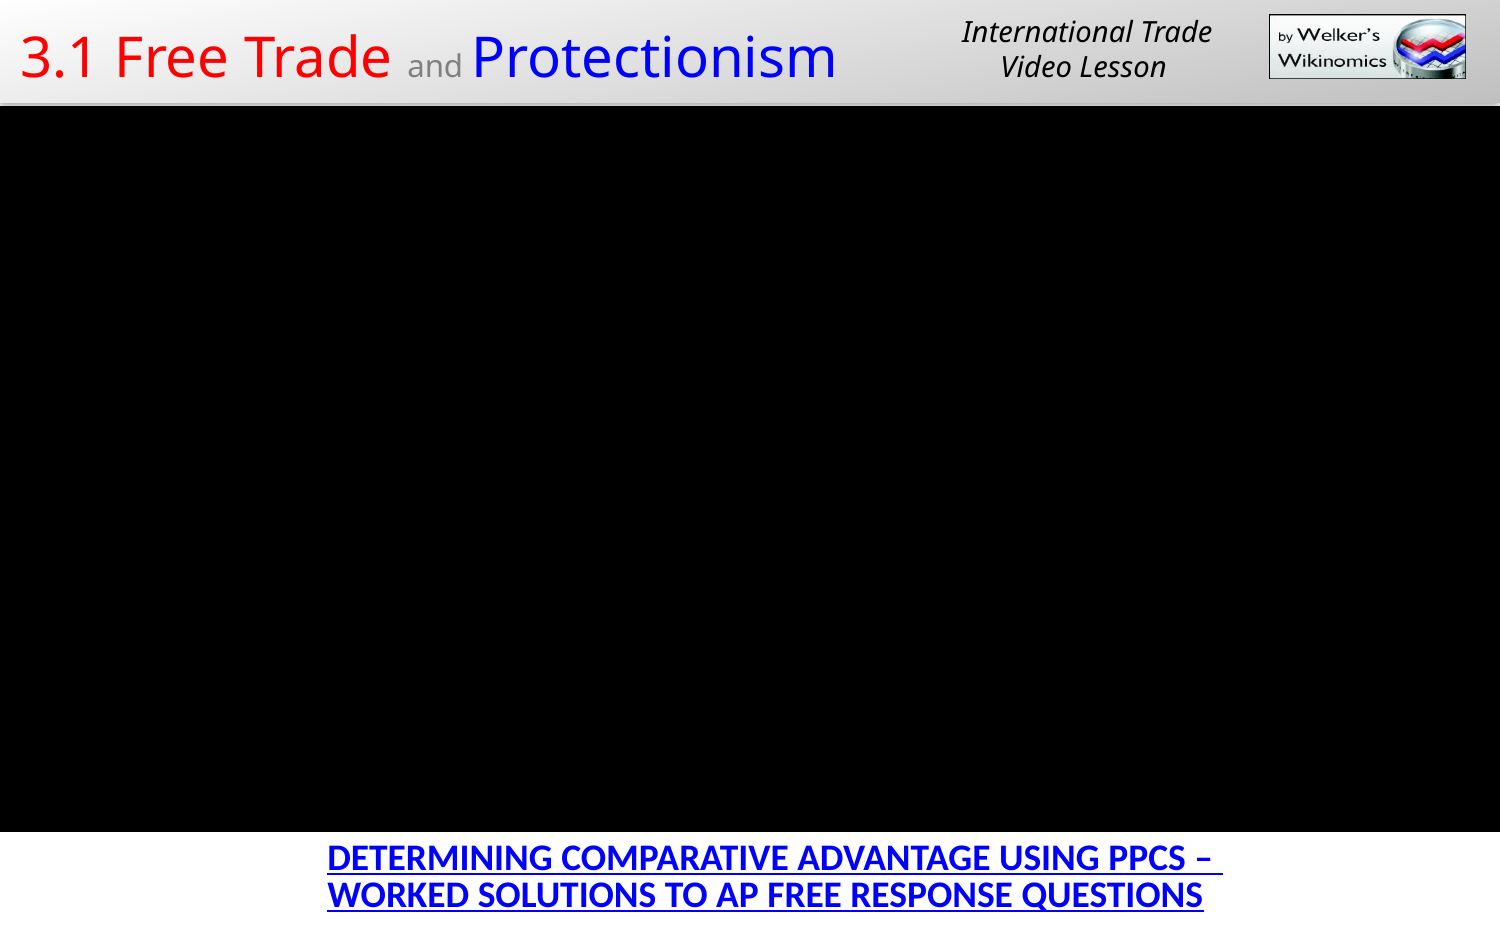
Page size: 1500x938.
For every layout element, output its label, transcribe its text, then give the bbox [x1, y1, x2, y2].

text_box International Trade Video Lesson [945, 6, 1230, 91]
picture [1269, 14, 1466, 79]
picture [0, 105, 1500, 832]
text_box DETERMINING COMPARATIVE ADVANTAGE USING PPCS – WORKED SOLUTIONS TO AP FREE RESPONSE QUESTIONS [312, 841, 1238, 885]
